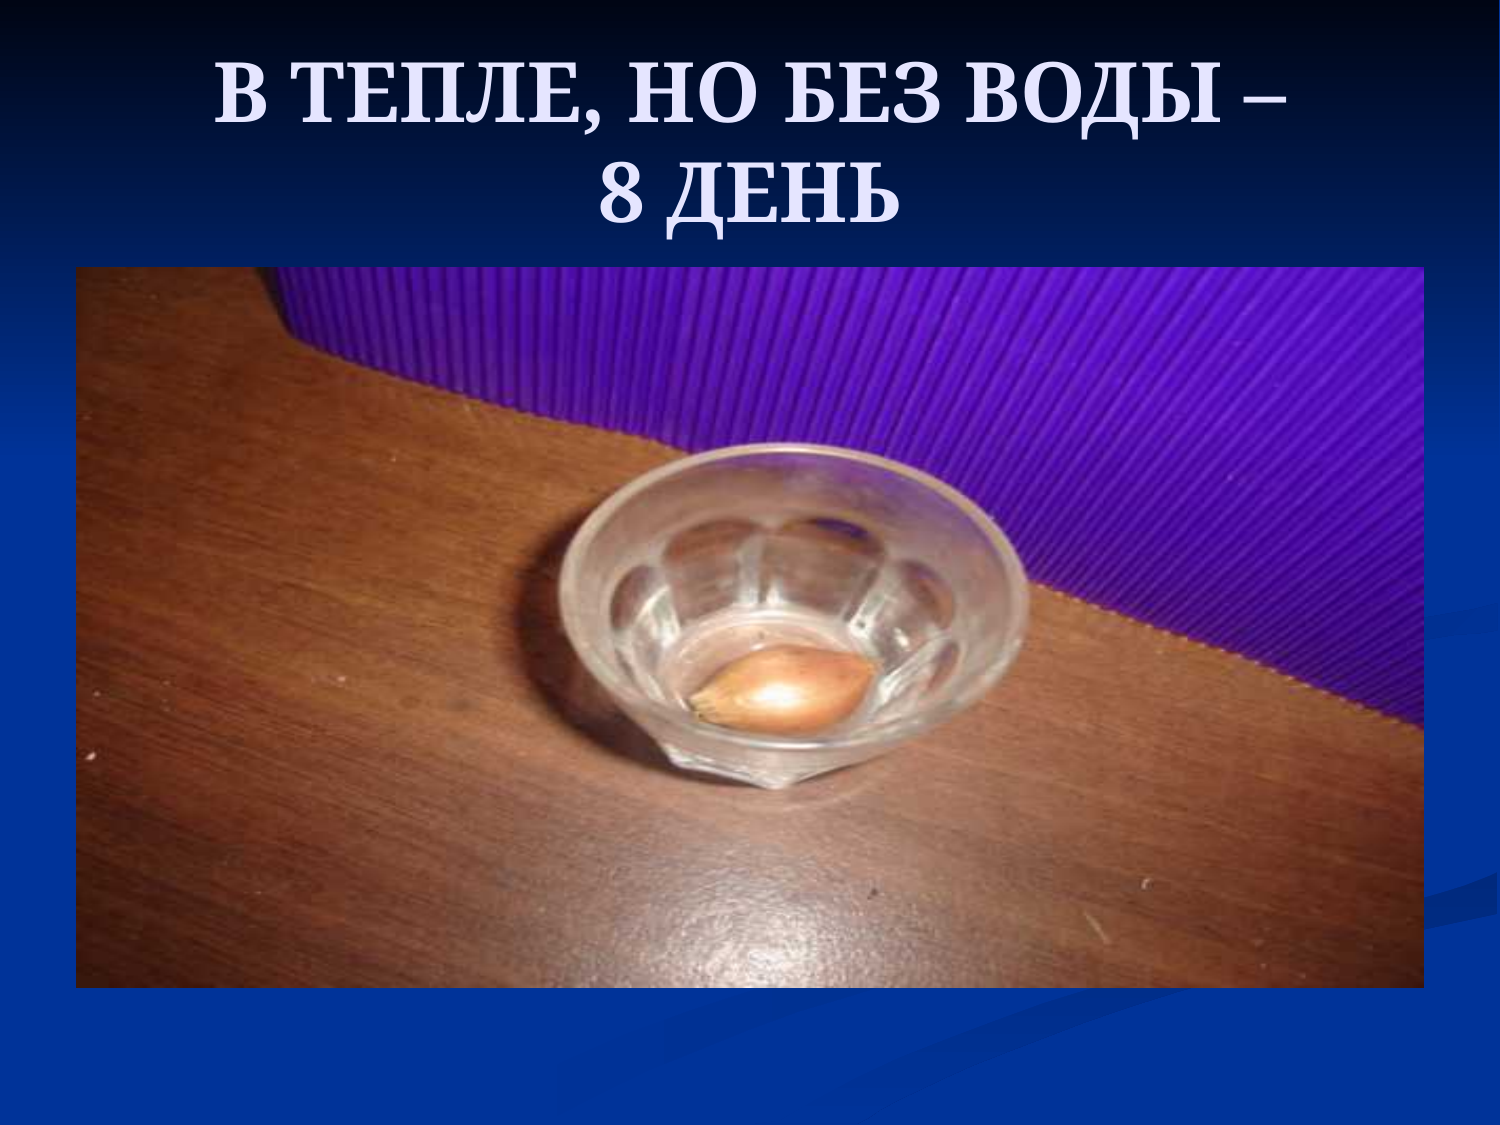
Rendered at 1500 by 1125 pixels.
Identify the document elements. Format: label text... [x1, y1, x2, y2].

picture [76, 266, 1424, 988]
title В ТЕПЛЕ, НО БЕЗ ВОДЫ – 8 ДЕНЬ [74, 44, 1426, 233]
